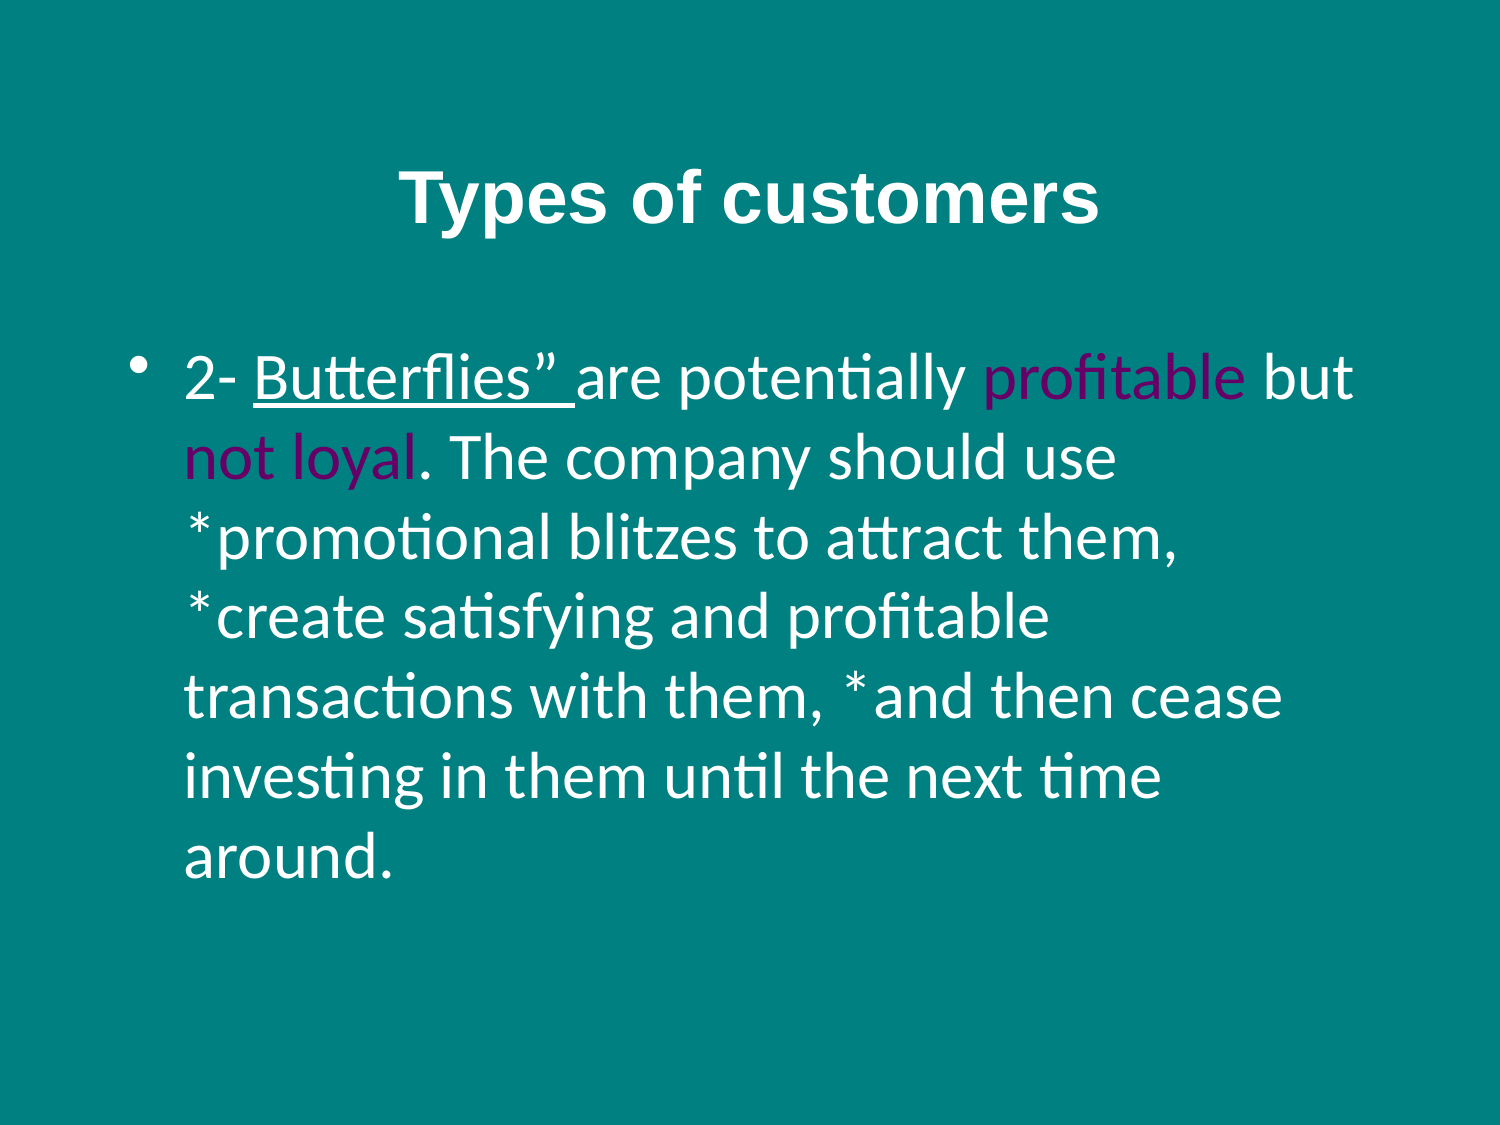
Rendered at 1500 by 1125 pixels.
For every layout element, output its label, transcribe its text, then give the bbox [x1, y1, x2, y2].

list 2- Butterflies” are potentially profitable but not loyal. The company should use *promotional blitzes to attract them, *create satisfying and profitable transactions with them, *and then cease investing in them until the next time around. [112, 324, 1388, 1001]
title Types of customers [112, 99, 1388, 288]
